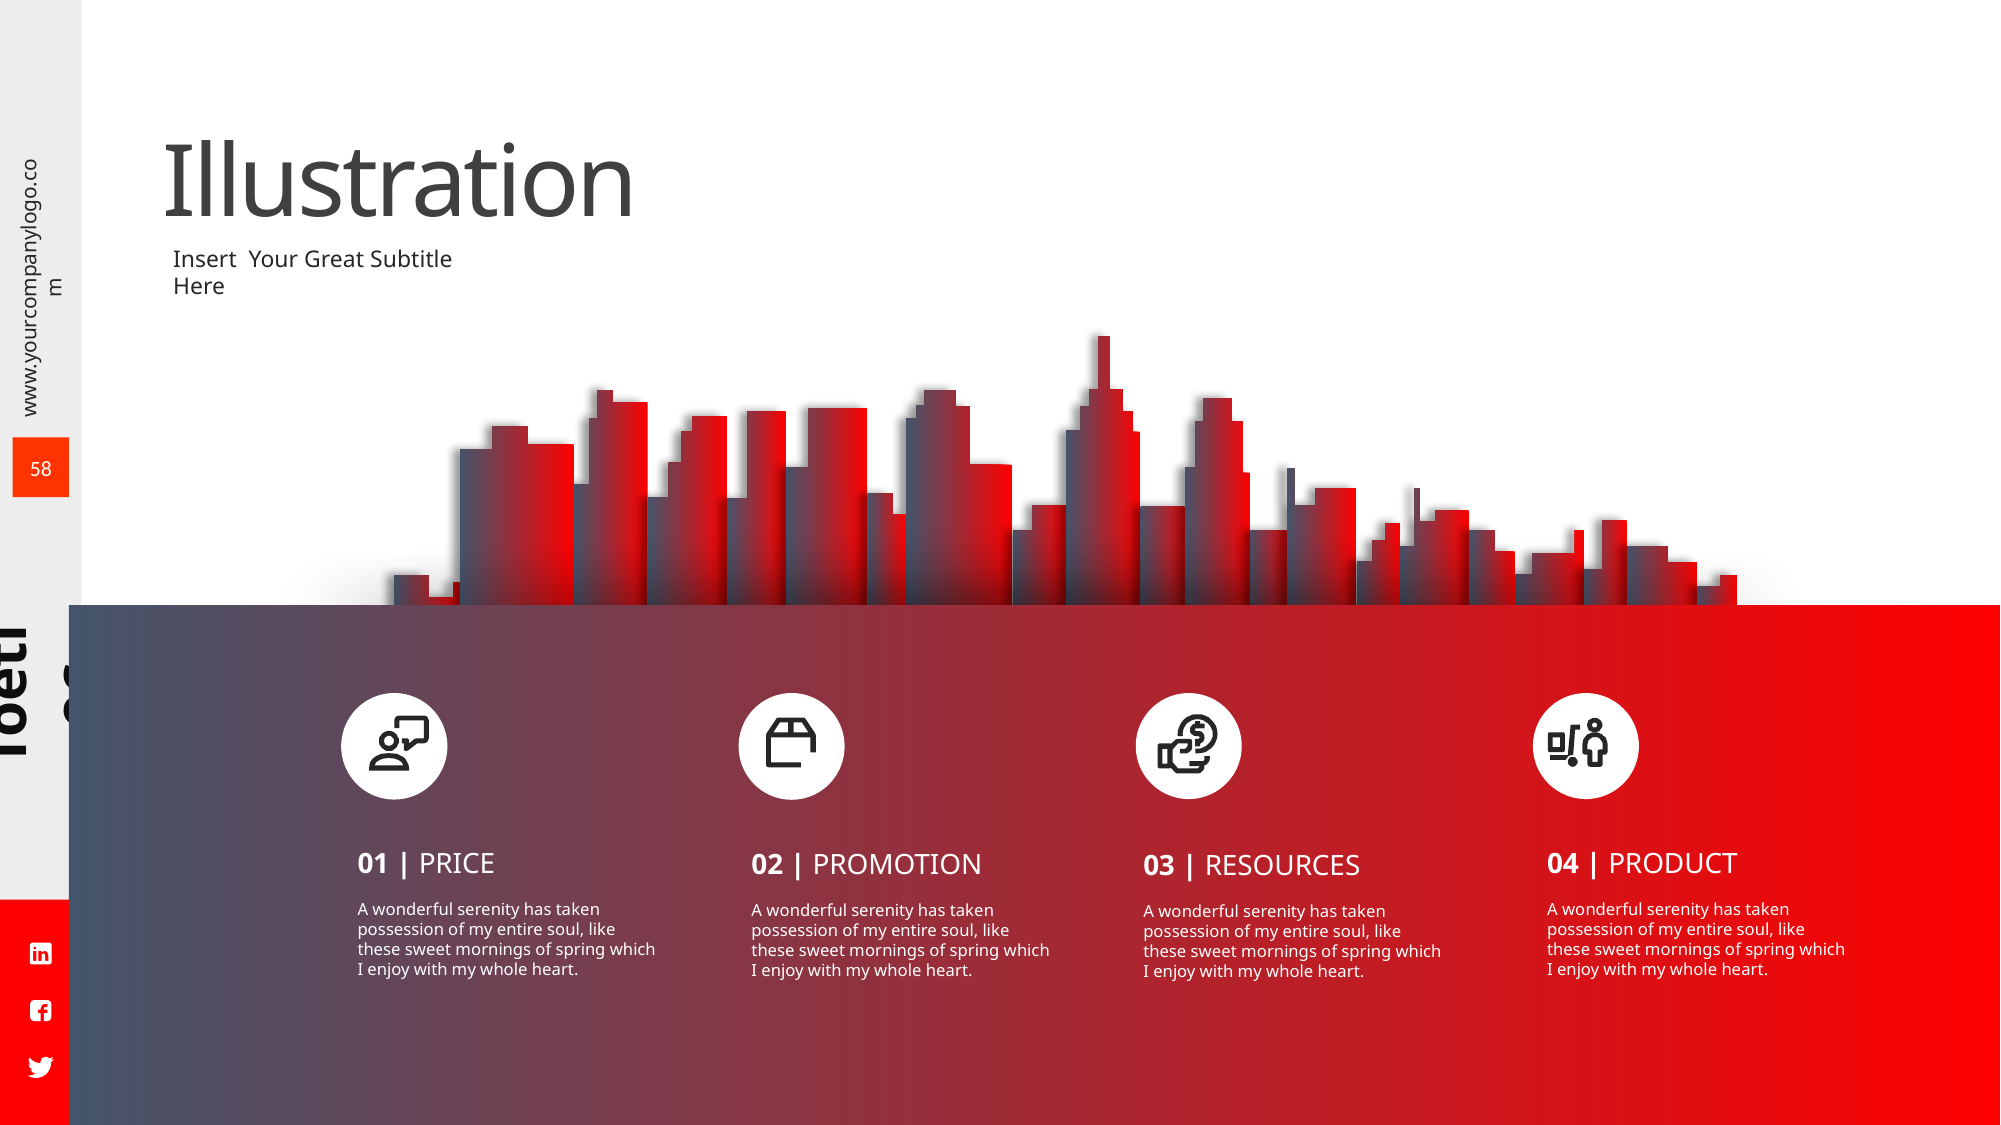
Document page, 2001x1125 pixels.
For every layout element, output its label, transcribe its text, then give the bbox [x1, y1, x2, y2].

text_box [1135, 693, 1242, 800]
text_box 04 | PRODUCT A wonderful serenity has taken possession of my entire soul, like these sweet mornings of spring which I enjoy with my whole heart. [1532, 838, 1862, 987]
text_box 03 | RESOURCES A wonderful serenity has taken possession of my entire soul, like these sweet mornings of spring which I enjoy with my whole heart. [1128, 839, 1459, 988]
text_box [1532, 693, 1639, 800]
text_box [369, 715, 429, 771]
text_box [1157, 714, 1218, 774]
text_box [68, 605, 2000, 1125]
slide_number 58 [12, 437, 69, 498]
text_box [1547, 717, 1608, 767]
text_box Insert Your Great Subtitle Here [158, 237, 512, 307]
text_box Illustration [147, 116, 677, 236]
text_box [738, 693, 845, 800]
text_box [341, 693, 448, 800]
text_box 02 | PROMOTION A wonderful serenity has taken possession of my entire soul, like these sweet mornings of spring which I enjoy with my whole heart. [736, 839, 1067, 988]
text_box [766, 717, 816, 768]
text_box 01 | PRICE A wonderful serenity has taken possession of my entire soul, like these sweet mornings of spring which I enjoy with my whole heart. [342, 837, 673, 986]
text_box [394, 335, 1737, 633]
